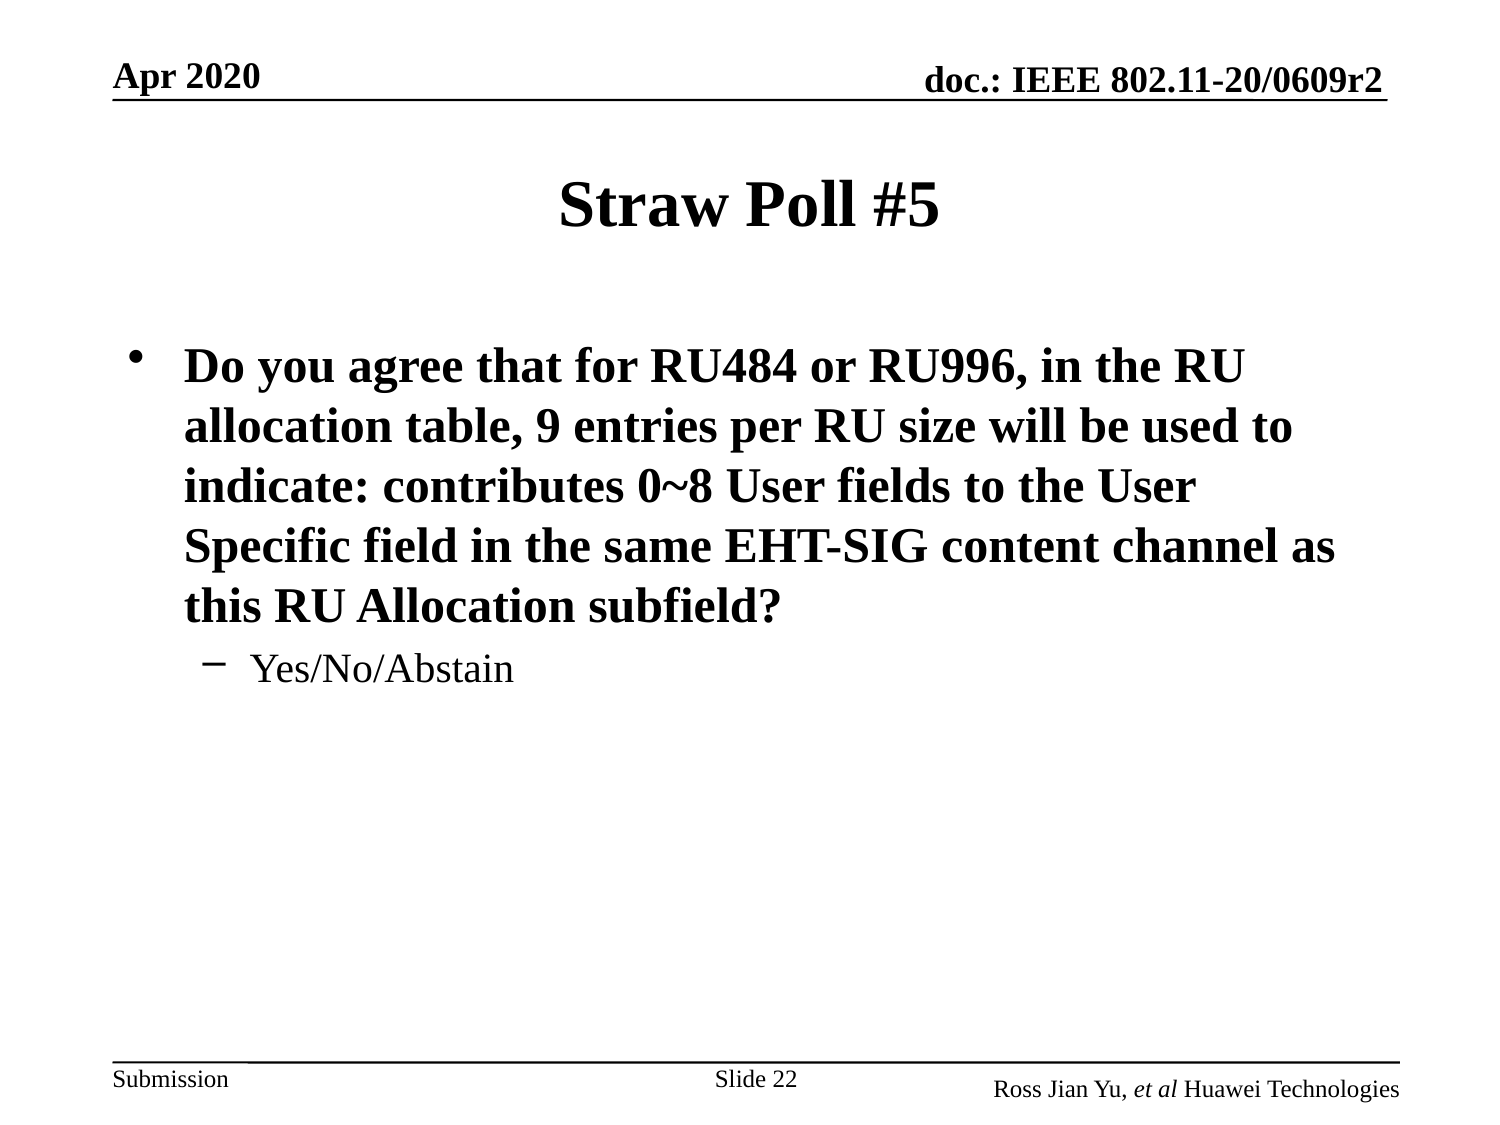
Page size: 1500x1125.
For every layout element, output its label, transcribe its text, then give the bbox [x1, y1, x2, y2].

title Straw Poll #5 [112, 112, 1388, 288]
slide_number Slide 22 [712, 1061, 800, 1093]
list Do you agree that for RU484 or RU996, in the RU allocation table, 9 entries per RU size will be used to indicate: contributes 0~8 User fields to the User Specific field in the same EHT-SIG content channel as this RU Allocation subfield? Yes/No/Abstain [112, 324, 1388, 1001]
